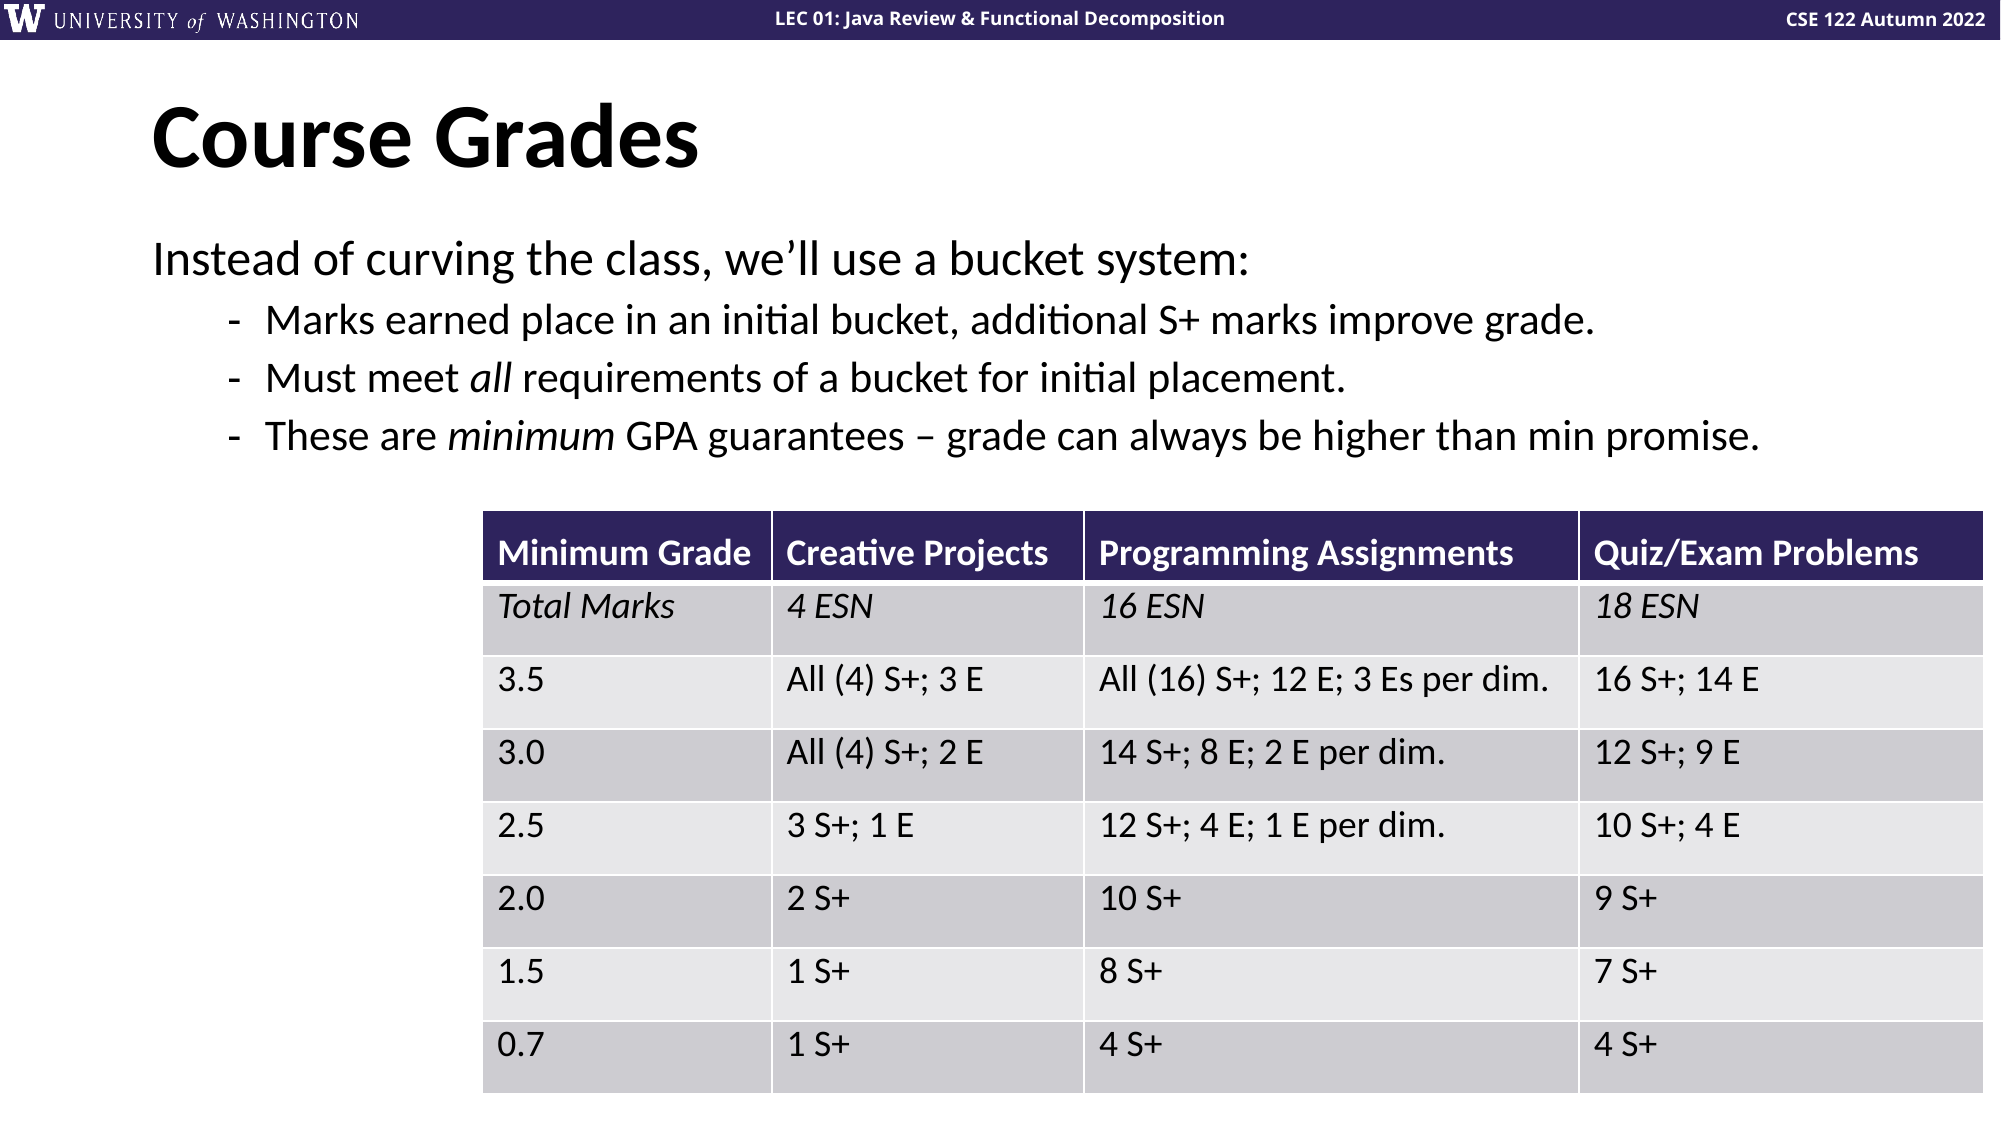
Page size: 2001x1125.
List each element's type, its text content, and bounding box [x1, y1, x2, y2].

table_cell 3 S+; 1 E [773, 803, 1083, 874]
table_header Creative Projects [773, 511, 1083, 580]
table_cell 7 S+ [1580, 949, 1983, 1020]
table_cell 1.5 [483, 949, 771, 1020]
picture [4, 4, 358, 33]
table_header Minimum Grade [483, 511, 771, 580]
table_cell 8 S+ [1085, 949, 1578, 1020]
table_header Programming Assignments [1085, 511, 1578, 580]
table_cell 1 S+ [773, 949, 1083, 1020]
table_cell 10 S+; 4 E [1580, 803, 1983, 874]
table_cell 18 ESN [1580, 586, 1983, 655]
table_cell 0.7 [483, 1022, 771, 1093]
table_cell 2.0 [483, 876, 771, 947]
table_cell 2 S+ [773, 876, 1083, 947]
table_cell 10 S+ [1085, 876, 1578, 947]
table_cell All (16) S+; 12 E; 3 Es per dim. [1085, 657, 1578, 728]
table_cell All (4) S+; 2 E [773, 730, 1083, 801]
table_cell 14 S+; 8 E; 2 E per dim. [1085, 730, 1578, 801]
table_cell 4 S+ [1085, 1022, 1578, 1093]
table_cell 3.5 [483, 657, 771, 728]
table_cell 9 S+ [1580, 876, 1983, 947]
table_cell 4 ESN [773, 586, 1083, 655]
table_cell 3.0 [483, 730, 771, 801]
table_header Quiz/Exam Problems [1580, 511, 1983, 580]
table_cell 2.5 [483, 803, 771, 874]
title Course Grades [137, 74, 1863, 200]
table_cell Total Marks [483, 586, 771, 655]
table_cell 16 ESN [1085, 586, 1578, 655]
table_cell 4 S+ [1580, 1022, 1983, 1093]
table_cell 1 S+ [773, 1022, 1083, 1093]
table_cell 16 S+; 14 E [1580, 657, 1983, 728]
table_cell 12 S+; 4 E; 1 E per dim. [1085, 803, 1578, 874]
table_cell 12 S+; 9 E [1580, 730, 1983, 801]
table_cell All (4) S+; 3 E [773, 657, 1083, 728]
list Instead of curving the class, we’ll use a bucket system: Marks earned place in an initial bucket, additional S+ marks improve grade. Must meet all requirements of a bucket for initial placement. These are minimum GPA guarantees – grade can always be higher than min promise. [137, 224, 1863, 1014]
